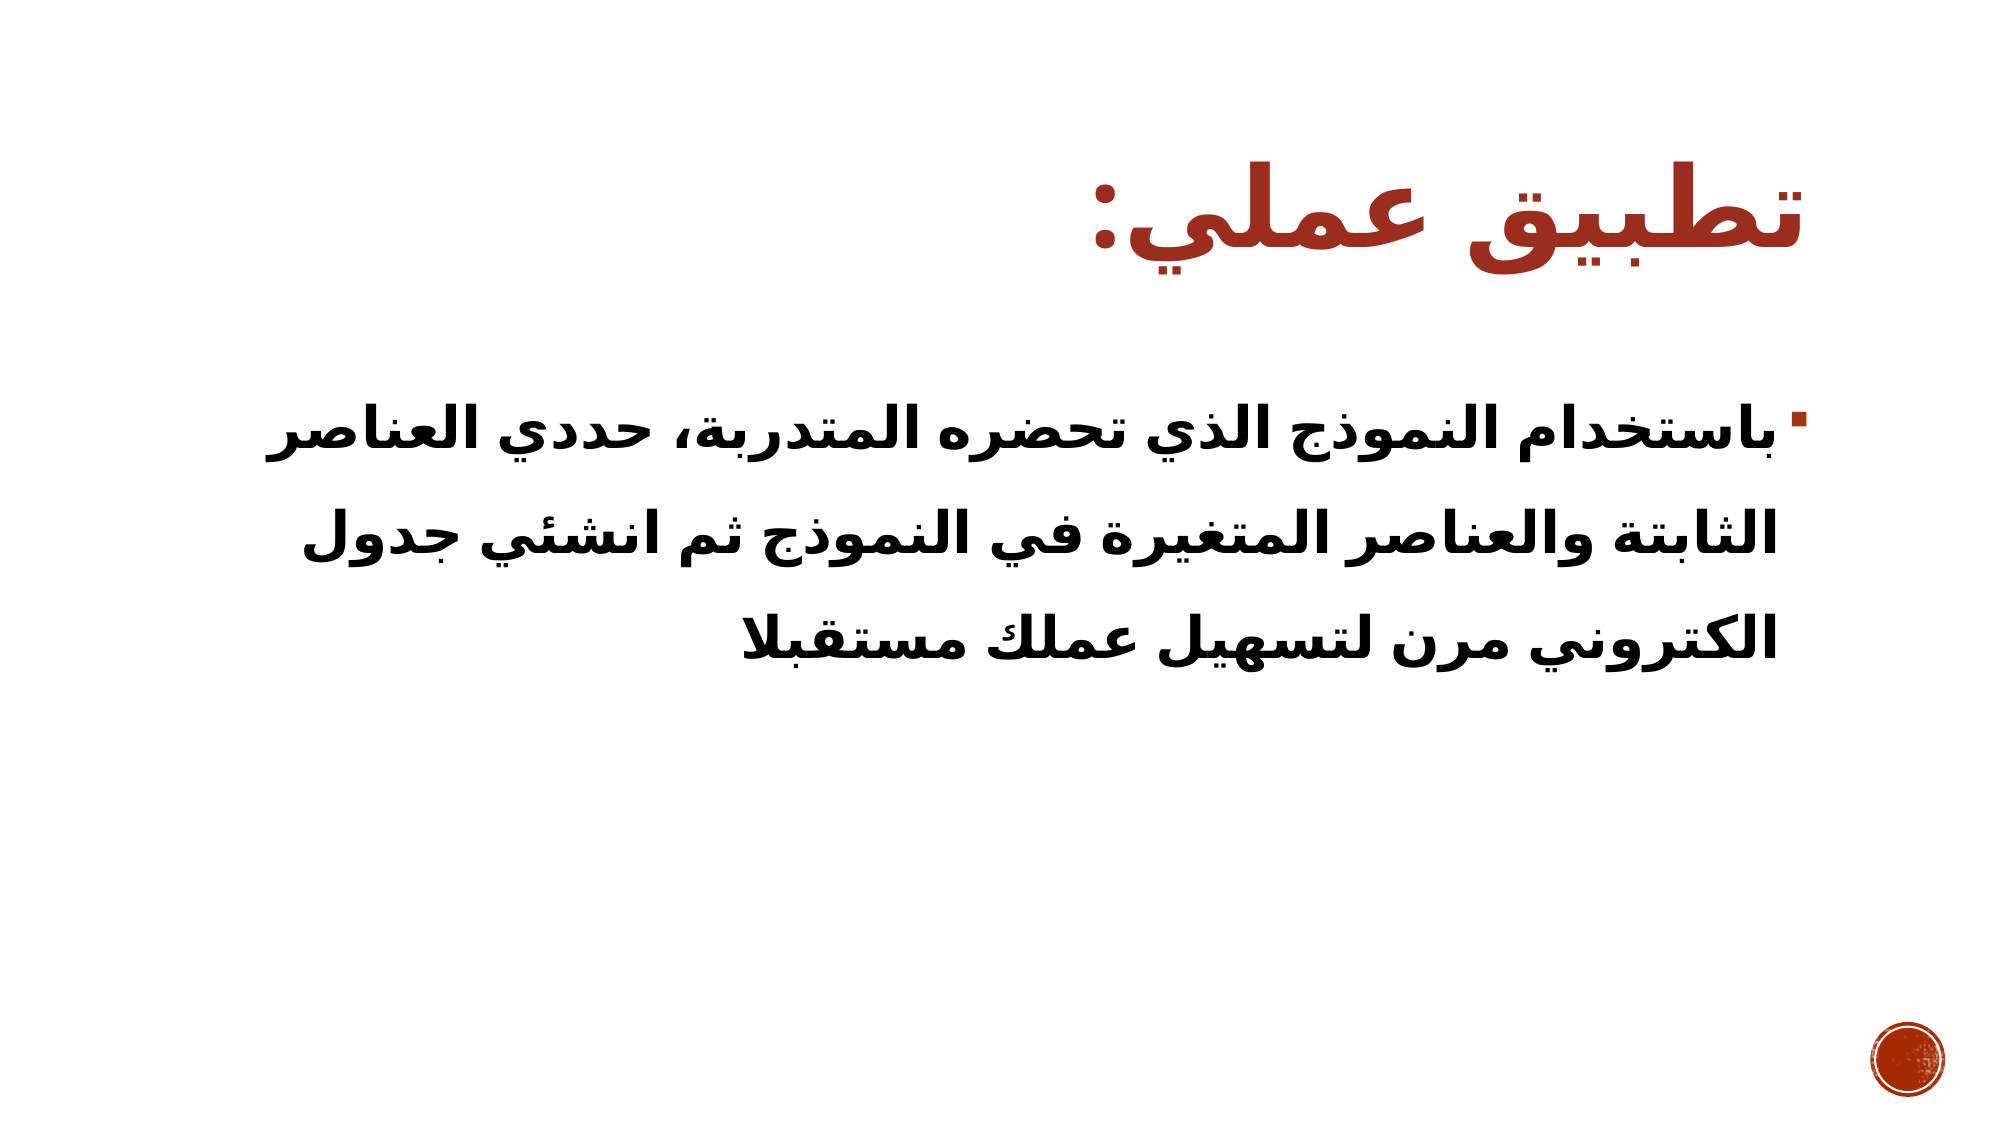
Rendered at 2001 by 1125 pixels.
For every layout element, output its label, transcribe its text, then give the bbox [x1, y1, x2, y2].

list باستخدام النموذج الذي تحضره المتدربة، حددي العناصر الثابتة والعناصر المتغيرة في النموذج ثم انشئي جدول الكتروني مرن لتسهيل عملك مستقبلا [175, 348, 1826, 1013]
title تطبيق عملي: [175, 79, 1826, 344]
